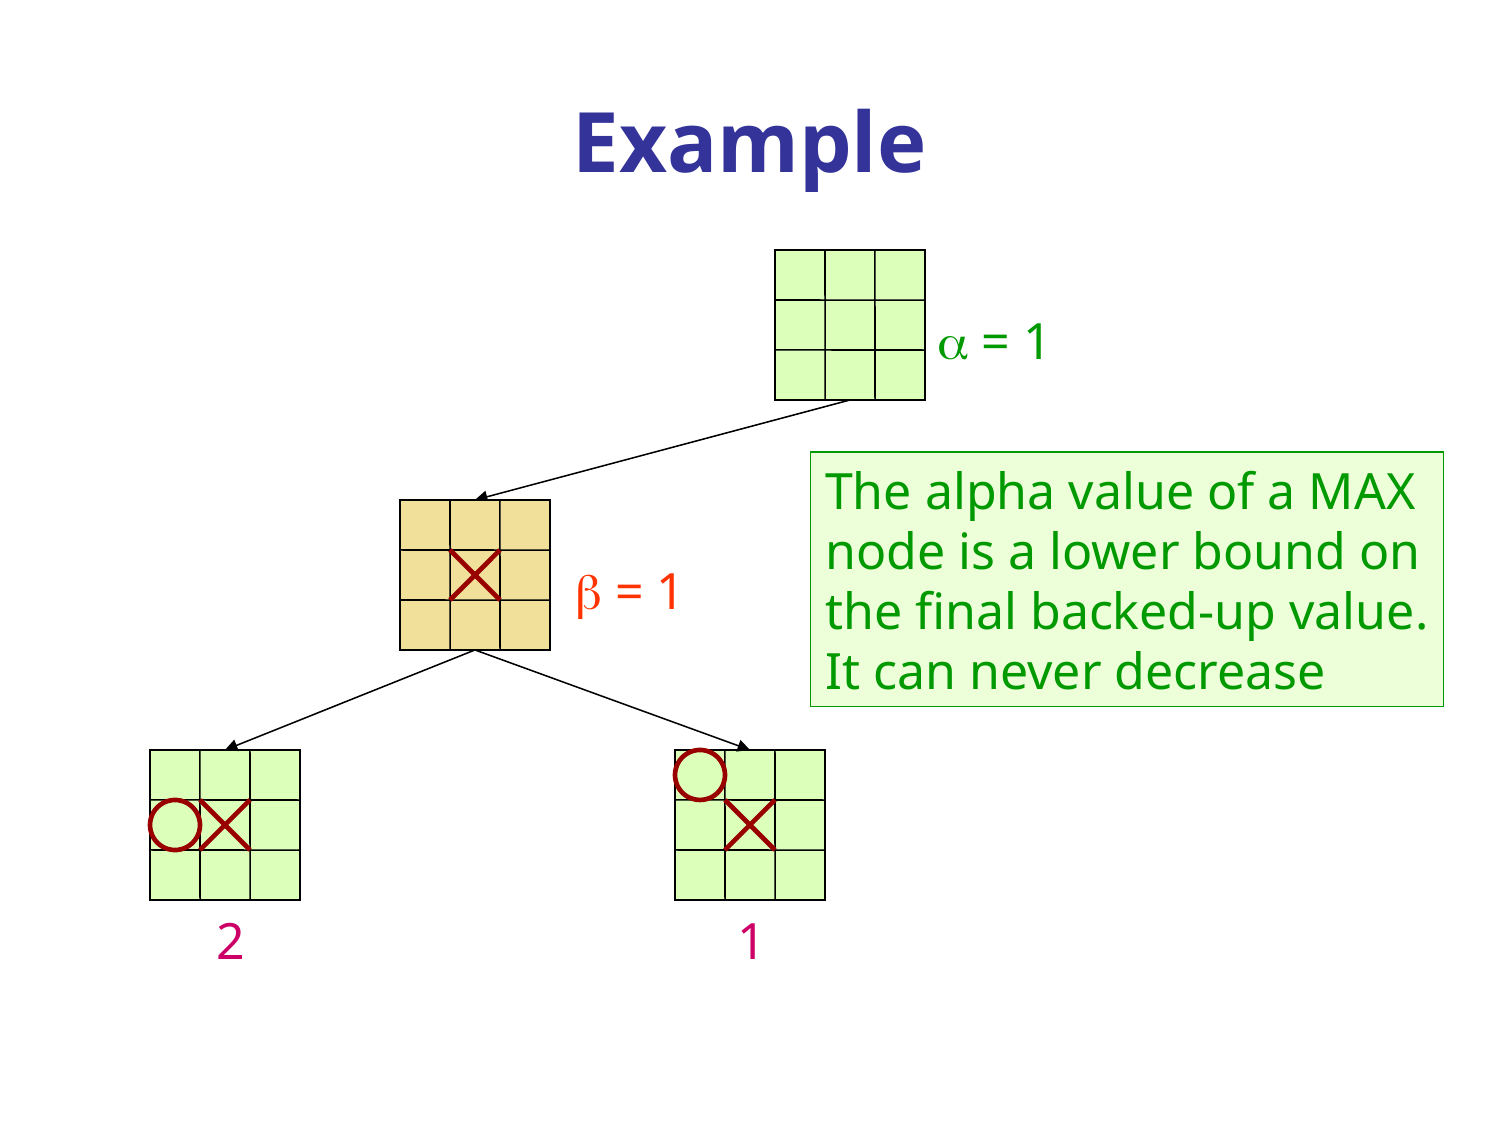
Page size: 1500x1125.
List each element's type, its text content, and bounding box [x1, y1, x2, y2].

title Example [74, 44, 1426, 233]
text_box a = 1 [960, 301, 1067, 377]
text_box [149, 249, 956, 978]
text_box The alpha value of a MAX node is a lower bound on the final backed-up value. It can never decrease [960, 452, 1444, 707]
